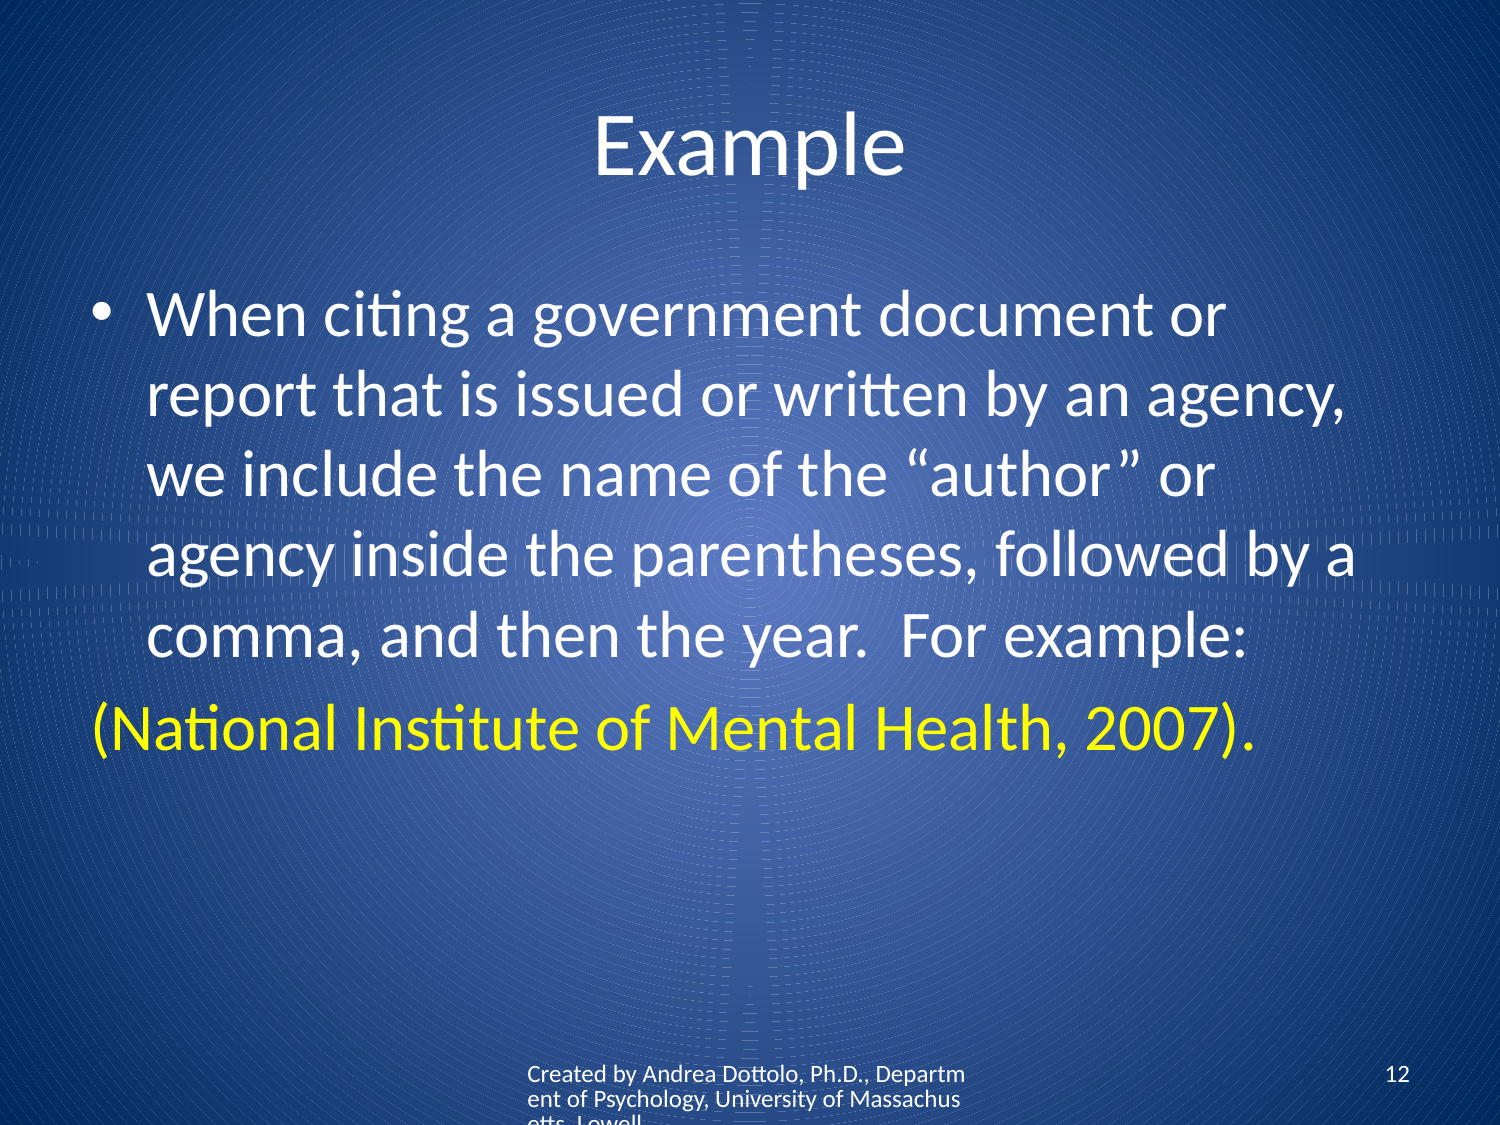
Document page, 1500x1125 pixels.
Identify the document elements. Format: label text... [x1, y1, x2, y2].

list When citing a government document or report that is issued or written by an agency, we include the name of the “author” or agency inside the parentheses, followed by a comma, and then the year. For example: (National Institute of Mental Health, 2007). [75, 262, 1425, 1005]
title Example [75, 45, 1425, 233]
slide_number 12 [1074, 1042, 1425, 1103]
footer Created by Andrea Dottolo, Ph.D., Department of Psychology, University of Massachusetts, Lowell [512, 1042, 988, 1103]
